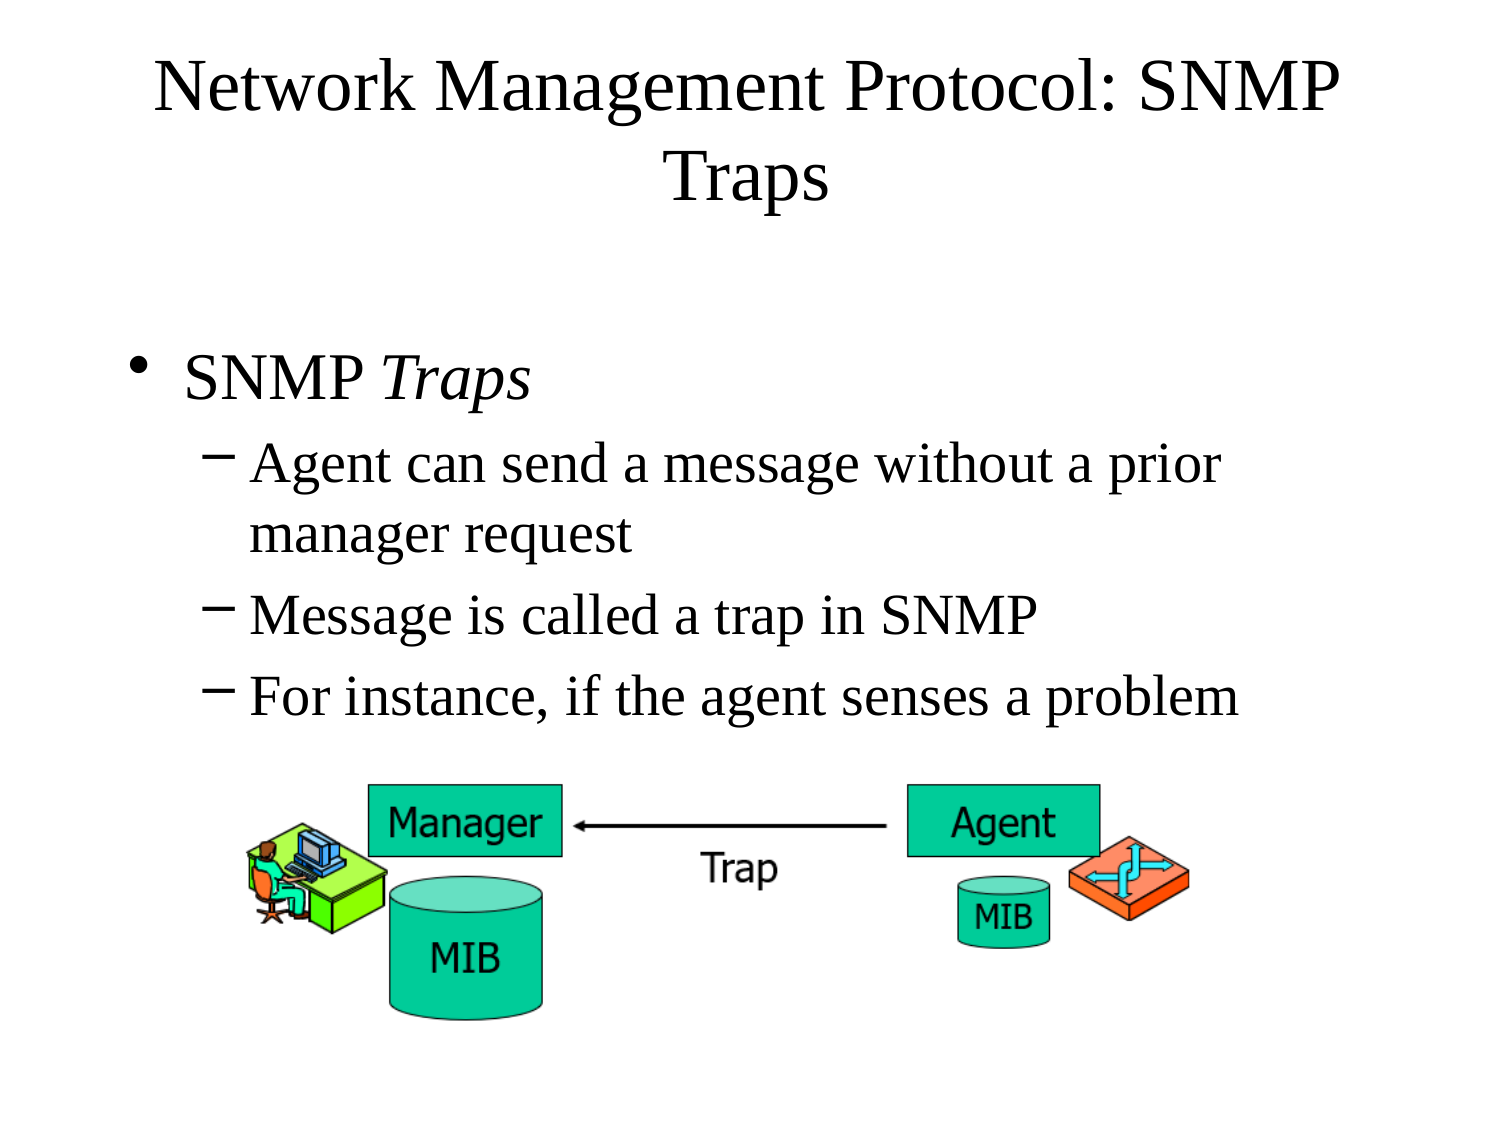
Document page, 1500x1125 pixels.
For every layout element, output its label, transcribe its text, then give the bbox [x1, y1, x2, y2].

list SNMP Traps Agent can send a message without a prior manager request Message is called a trap in SNMP For instance, if the agent senses a problem [112, 324, 1388, 1000]
title Network Management Protocol: SNMP Traps [109, 31, 1385, 219]
picture [224, 771, 1200, 1038]
